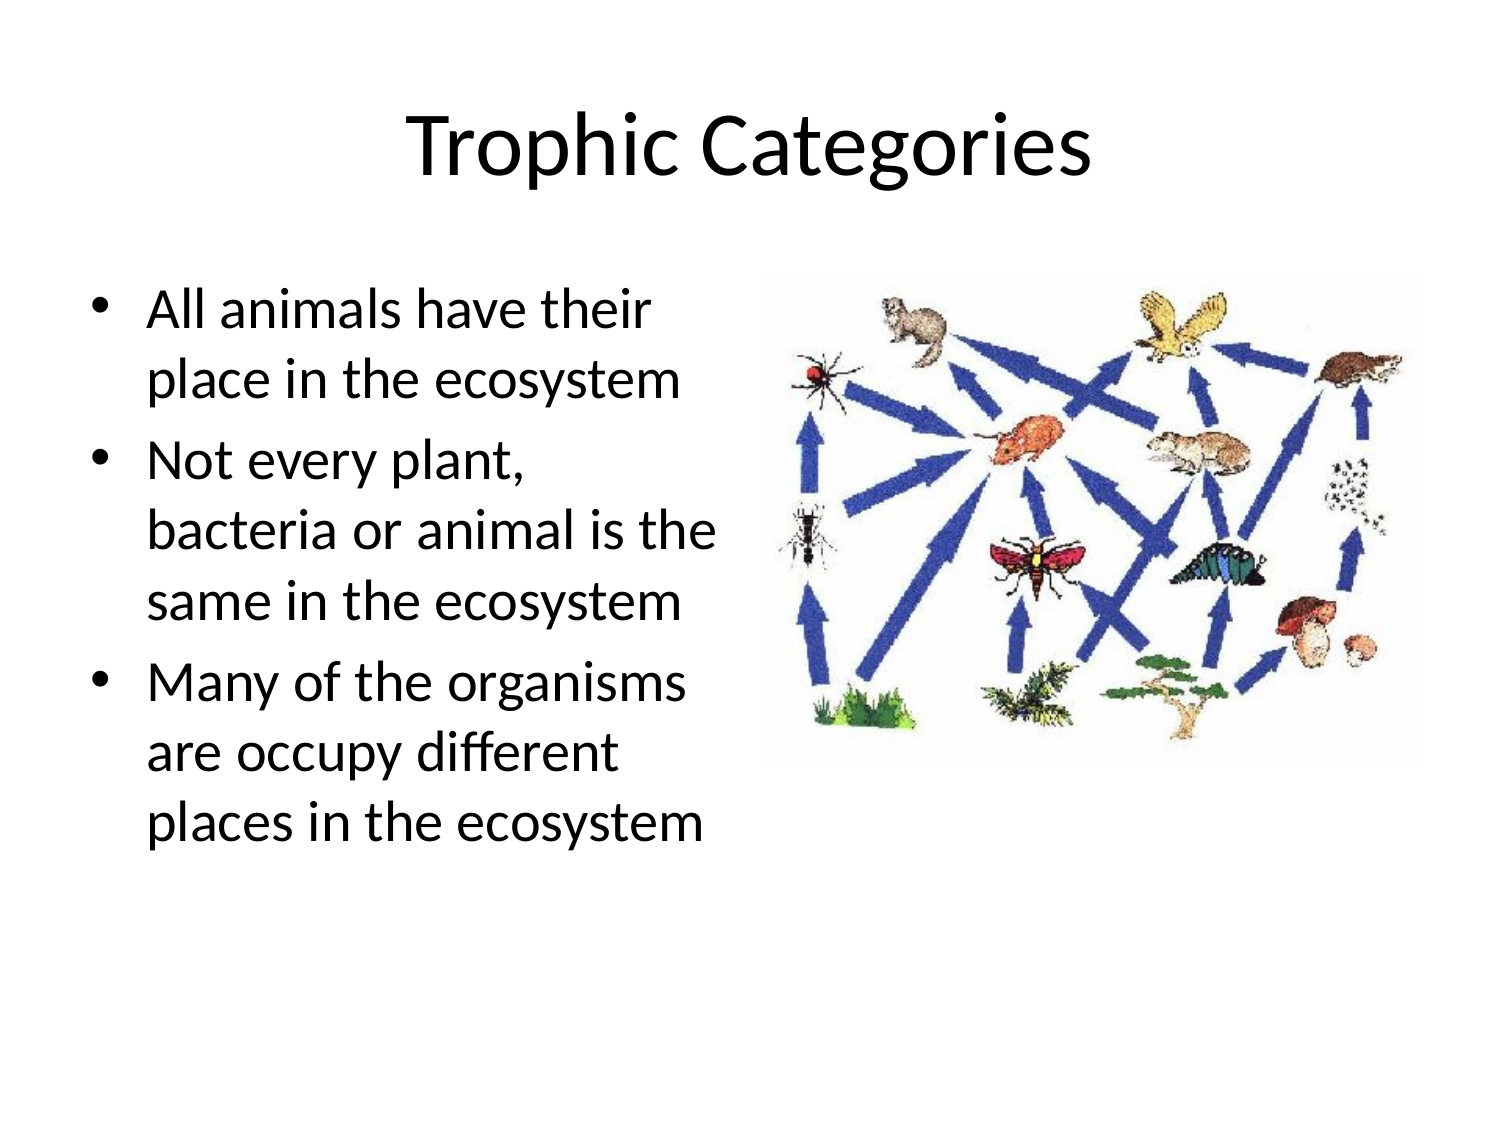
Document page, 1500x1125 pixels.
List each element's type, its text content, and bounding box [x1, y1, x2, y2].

list All animals have their place in the ecosystem Not every plant, bacteria or animal is the same in the ecosystem Many of the organisms are occupy different places in the ecosystem [75, 262, 738, 1005]
title Trophic Categories [75, 45, 1425, 233]
picture [762, 274, 1424, 763]
